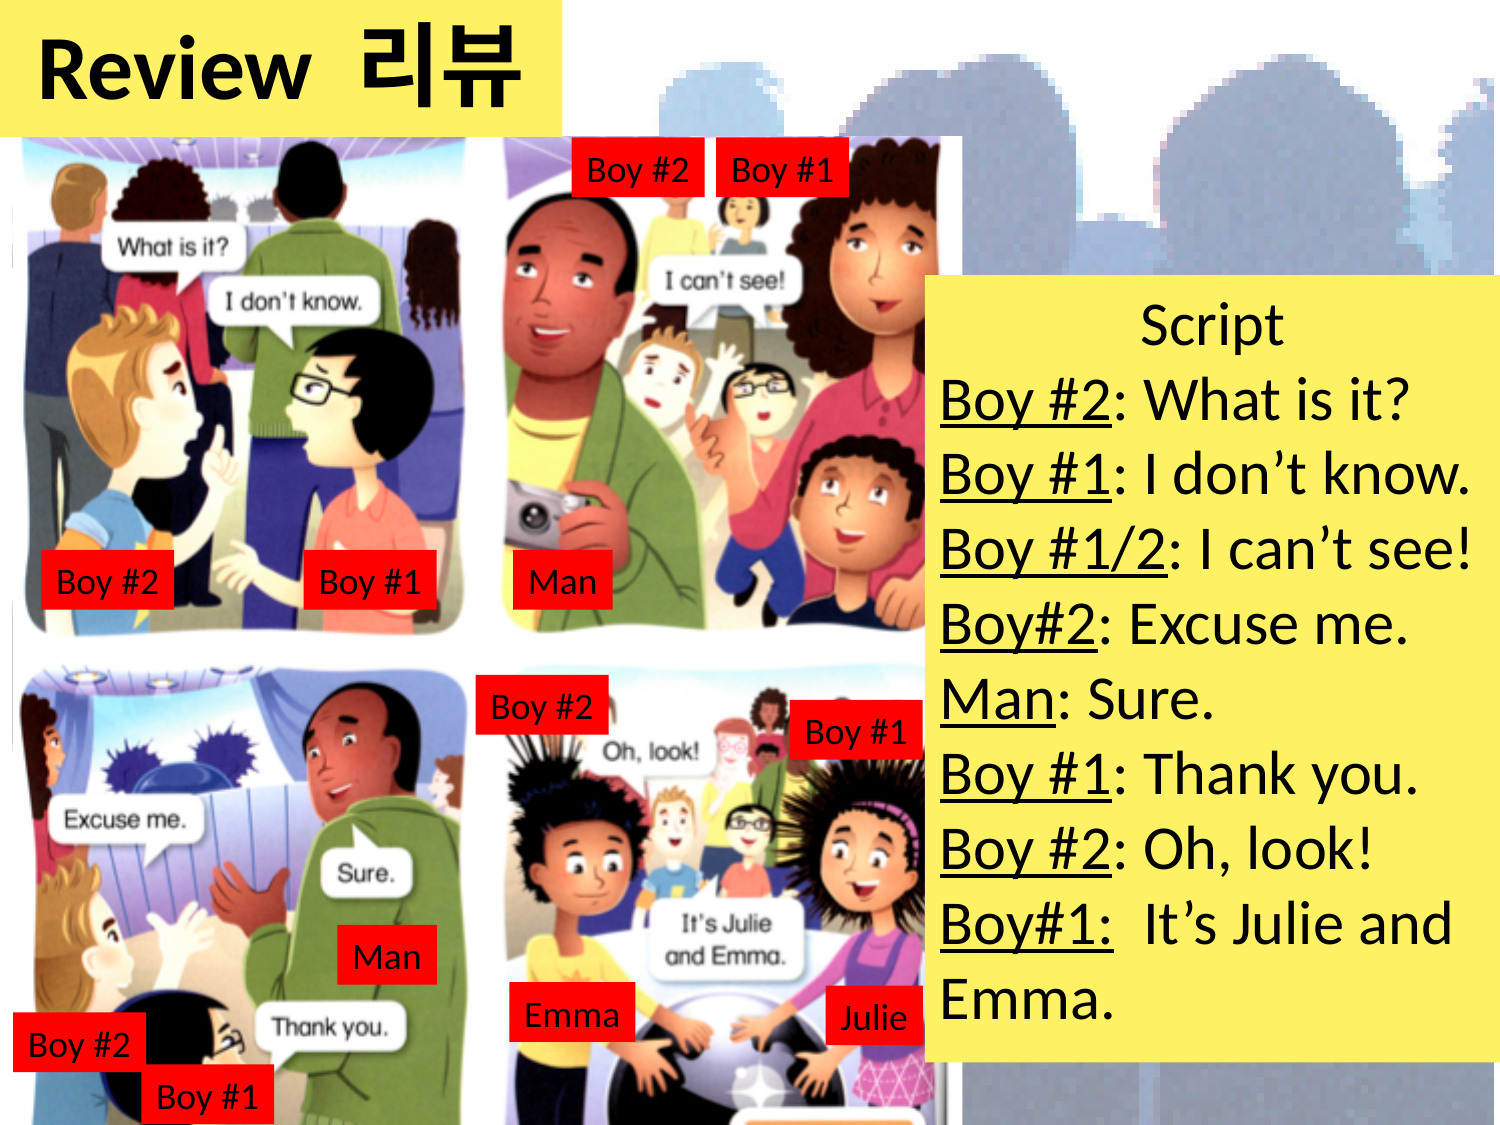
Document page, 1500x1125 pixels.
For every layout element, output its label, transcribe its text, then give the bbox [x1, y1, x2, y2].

picture [12, 0, 1500, 1125]
text_box Review 리뷰 [0, 0, 10, 137]
